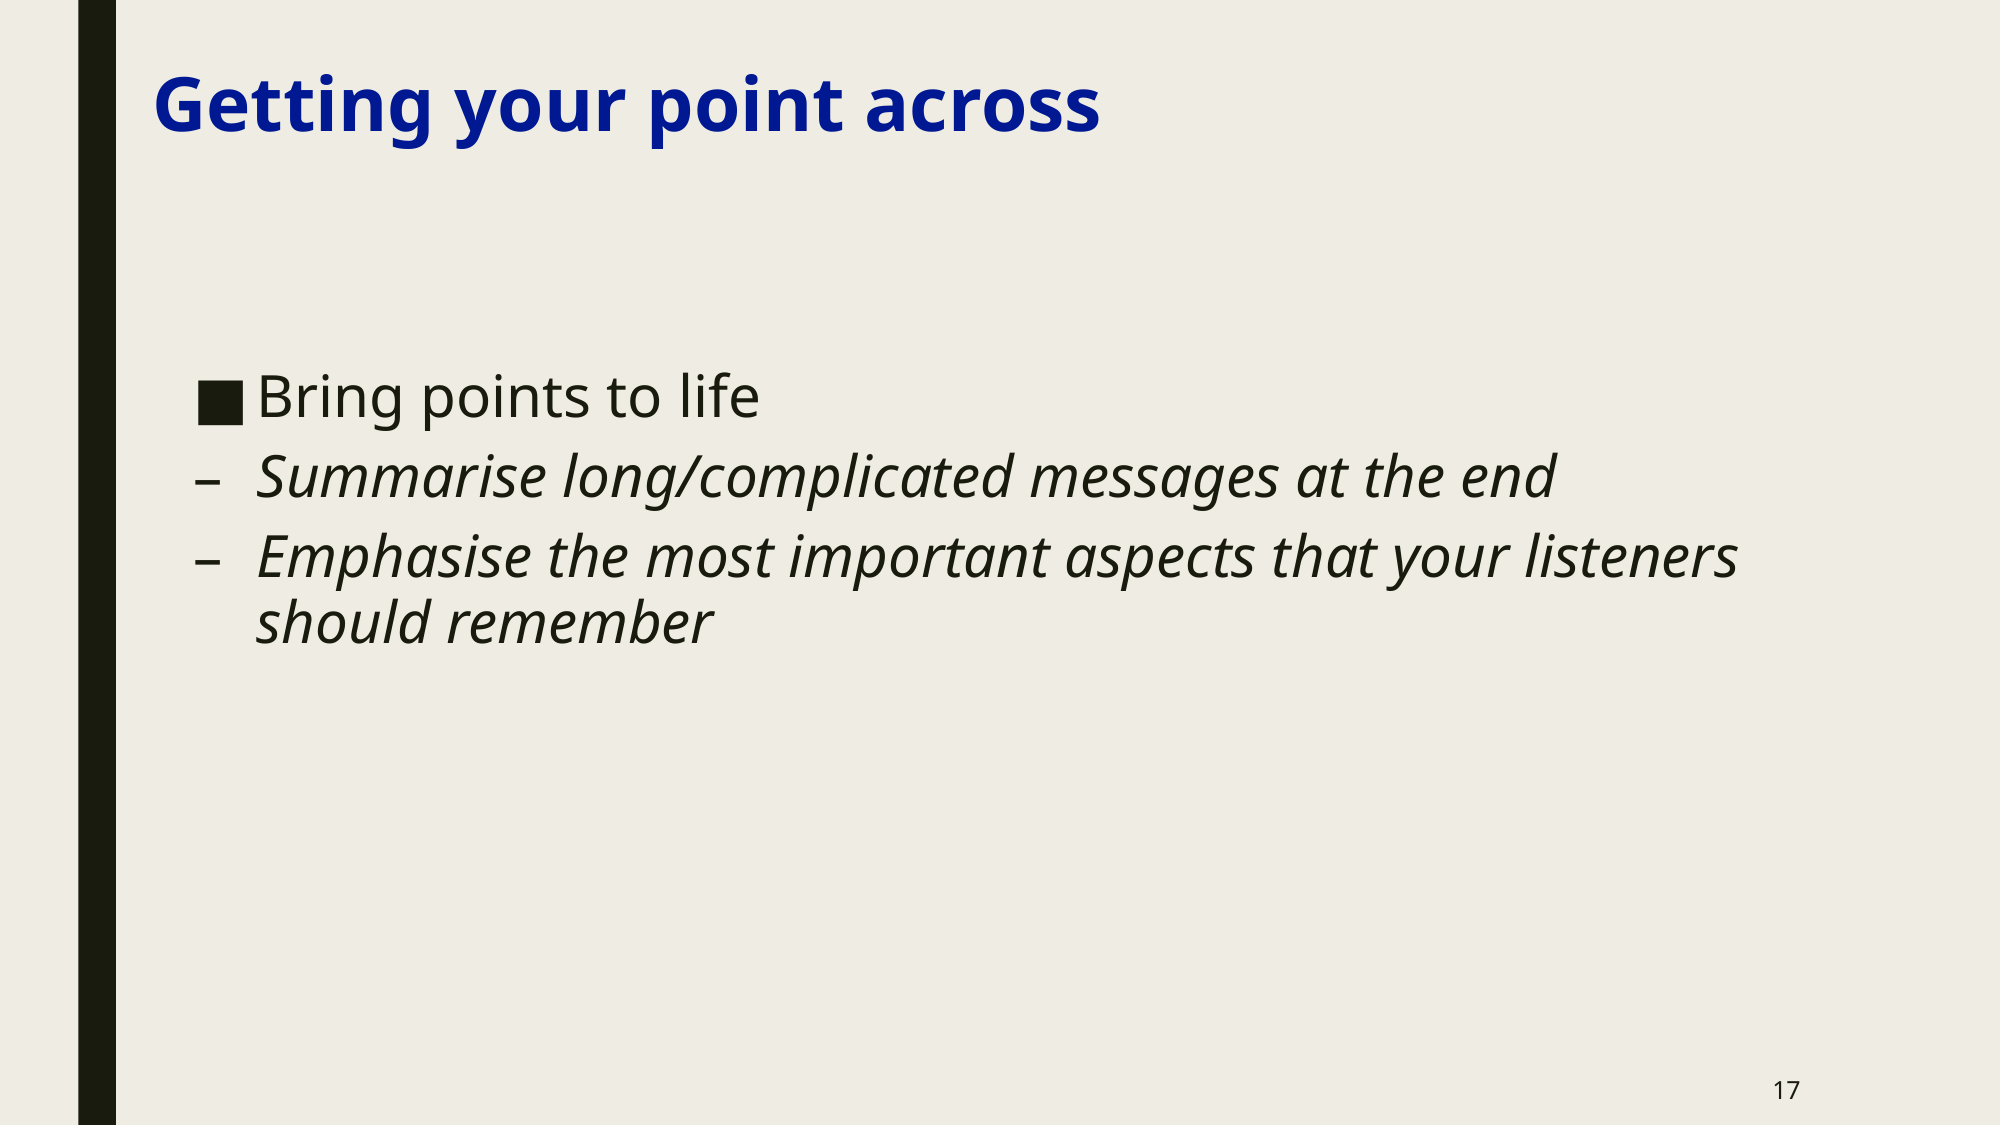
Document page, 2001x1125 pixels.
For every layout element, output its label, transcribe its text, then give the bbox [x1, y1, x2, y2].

title Getting your point across [137, 59, 1863, 163]
list Bring points to life Summarise long/complicated messages at the end Emphasise the most important aspects that your listeners should remember [178, 262, 1786, 1063]
slide_number 17 [1553, 1058, 1816, 1125]
